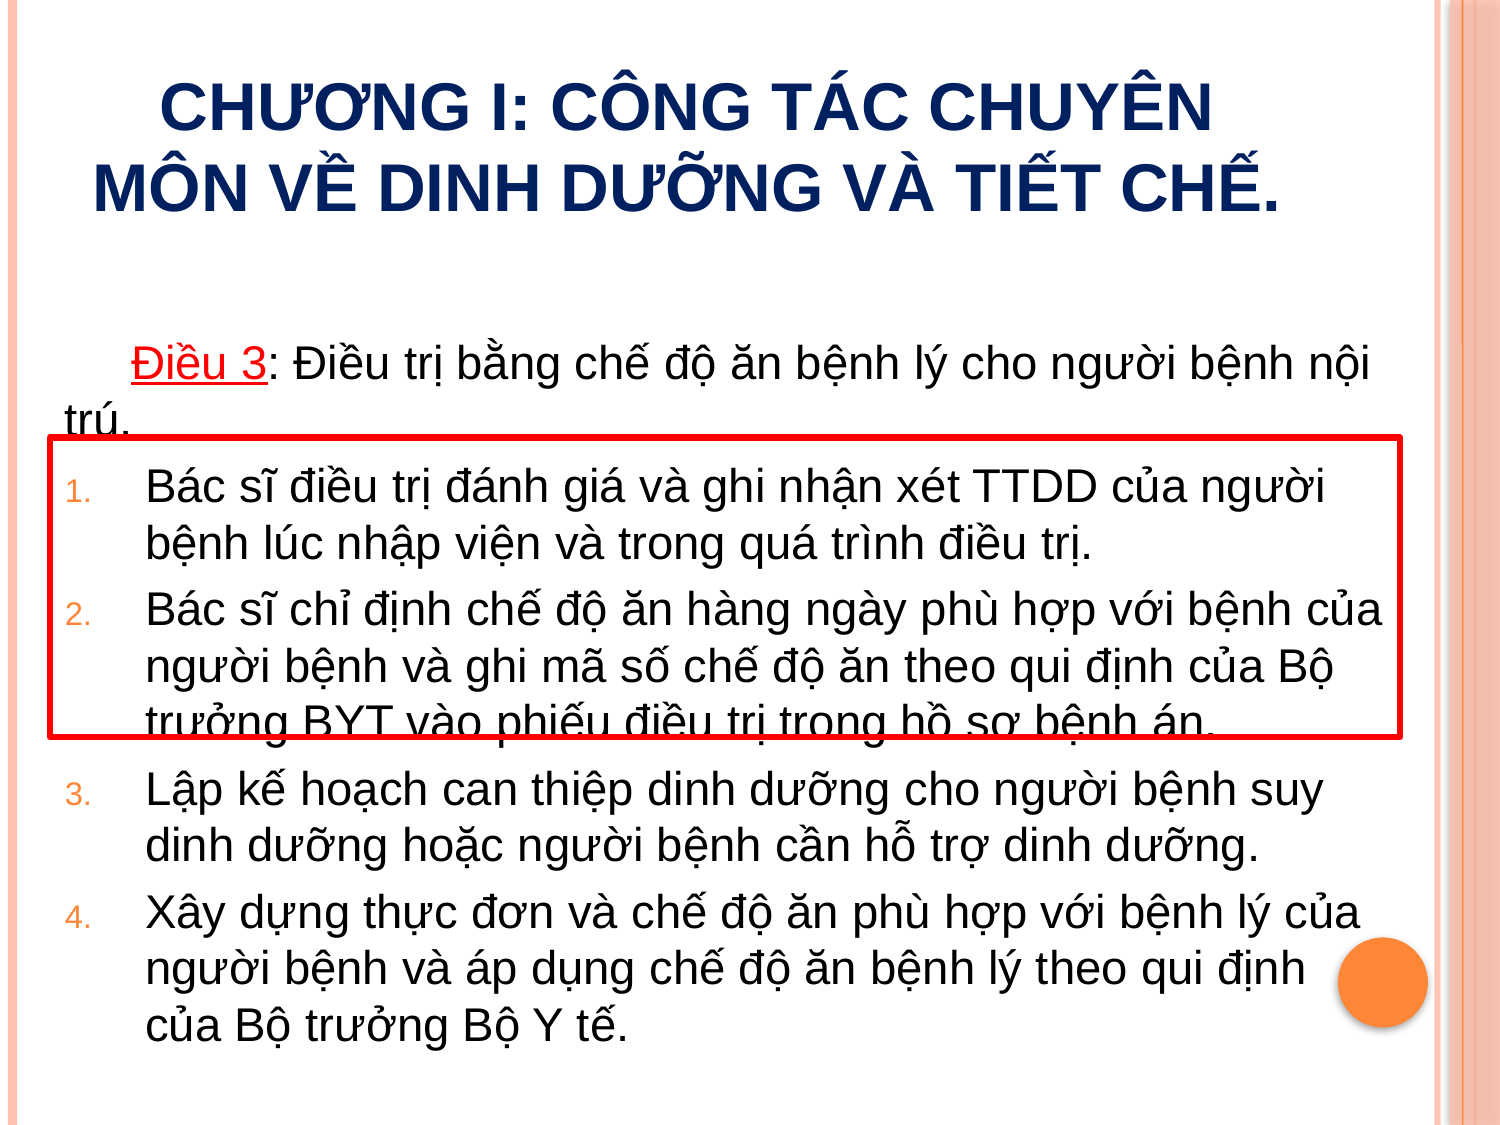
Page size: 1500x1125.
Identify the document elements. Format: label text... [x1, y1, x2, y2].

list Điều 3: Điều trị bằng chế độ ăn bệnh lý cho người bệnh nội trú. Bác sĩ điều trị đánh giá và ghi nhận xét TTDD của người bệnh lúc nhập viện và trong quá trình điều trị. Bác sĩ chỉ định chế độ ăn hàng ngày phù hợp với bệnh của người bệnh và ghi mã số chế độ ăn theo qui định của Bộ trưởng BYT vào phiếu điều trị trong hồ sơ bệnh án. Lập kế hoạch can thiệp dinh dưỡng cho người bệnh suy dinh dưỡng hoặc người bệnh cần hỗ trợ dinh dưỡng. Xây dựng thực đơn và chế độ ăn phù hợp với bệnh lý của người bệnh và áp dụng chế độ ăn bệnh lý theo qui định của Bộ trưởng Bộ Y tế. [50, 324, 1400, 435]
text_box [48, 435, 1402, 739]
list Điều 3: Điều trị bằng chế độ ăn bệnh lý cho người bệnh nội trú. Bác sĩ điều trị đánh giá và ghi nhận xét TTDD của người bệnh lúc nhập viện và trong quá trình điều trị. Bác sĩ chỉ định chế độ ăn hàng ngày phù hợp với bệnh của người bệnh và ghi mã số chế độ ăn theo qui định của Bộ trưởng BYT vào phiếu điều trị trong hồ sơ bệnh án. Lập kế hoạch can thiệp dinh dưỡng cho người bệnh suy dinh dưỡng hoặc người bệnh cần hỗ trợ dinh dưỡng. Xây dựng thực đơn và chế độ ăn phù hợp với bệnh lý của người bệnh và áp dụng chế độ ăn bệnh lý theo qui định của Bộ trưởng Bộ Y tế. [50, 739, 1400, 1068]
title Chương I: Công tác chuyên môn về dinh dưỡng và tiết chế. [75, 45, 1300, 233]
